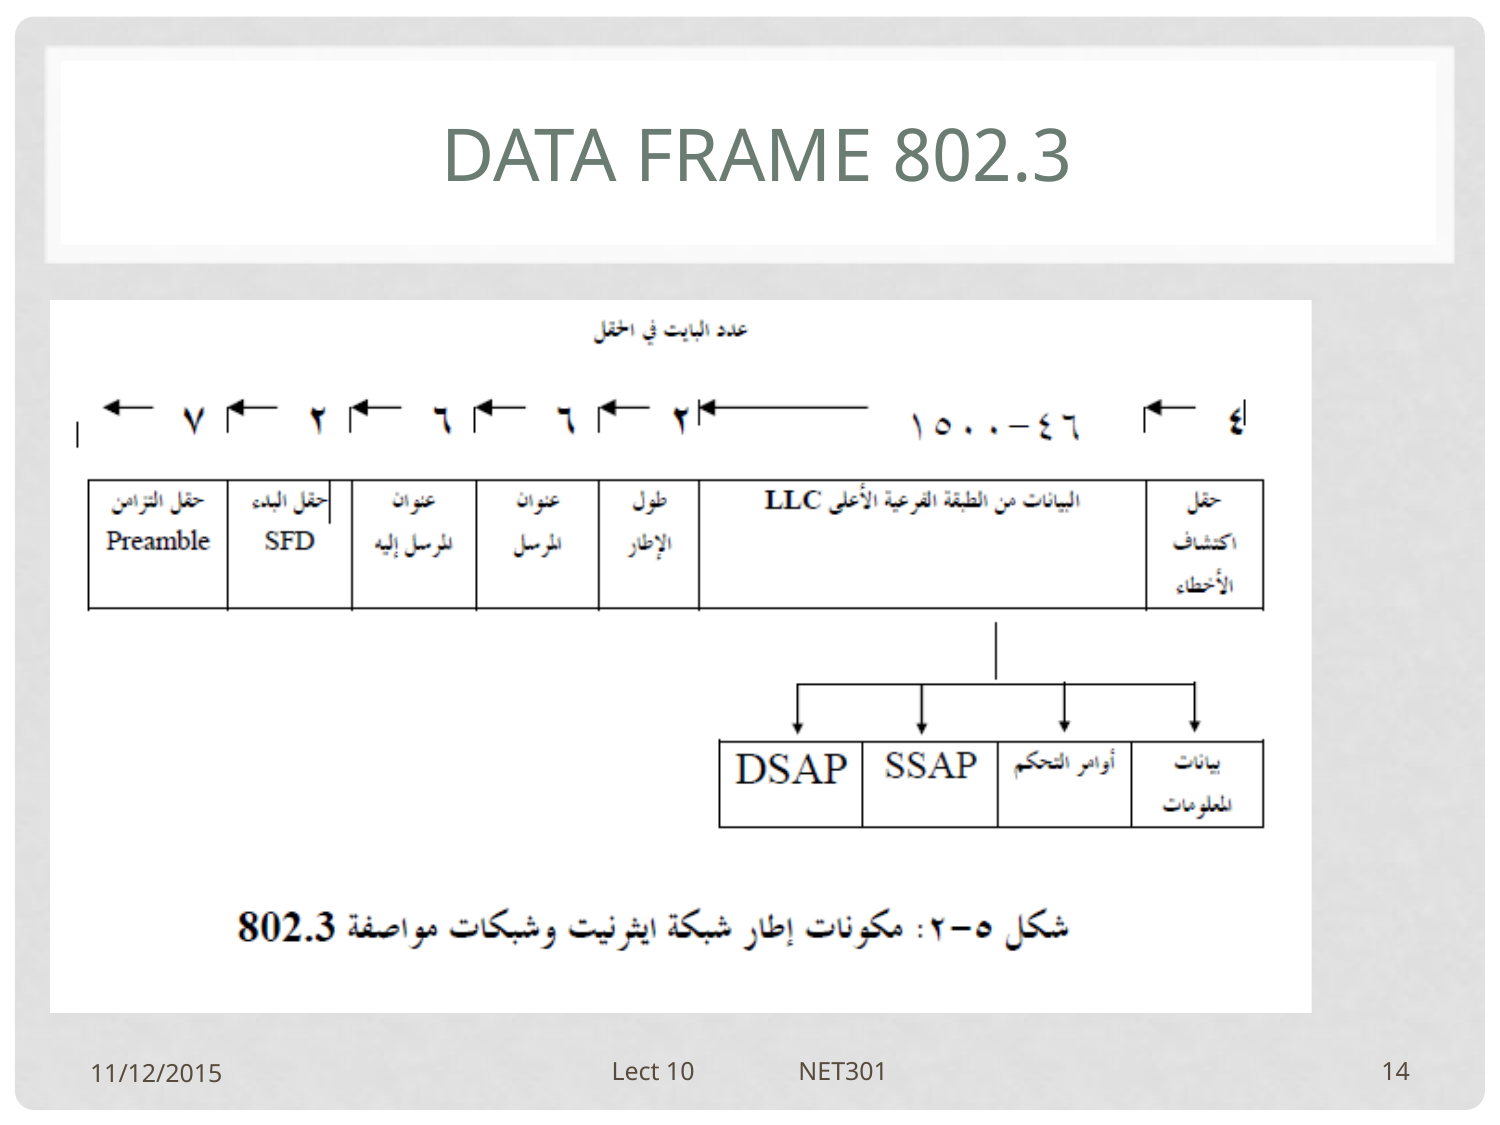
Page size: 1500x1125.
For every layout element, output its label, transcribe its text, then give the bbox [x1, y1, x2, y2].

footer Lect 10 NET301 [512, 1042, 988, 1103]
picture [49, 299, 1312, 1013]
title 802.3 data frame [69, 66, 1425, 238]
slide_number 14 [1074, 1042, 1425, 1103]
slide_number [75, 1042, 425, 1103]
